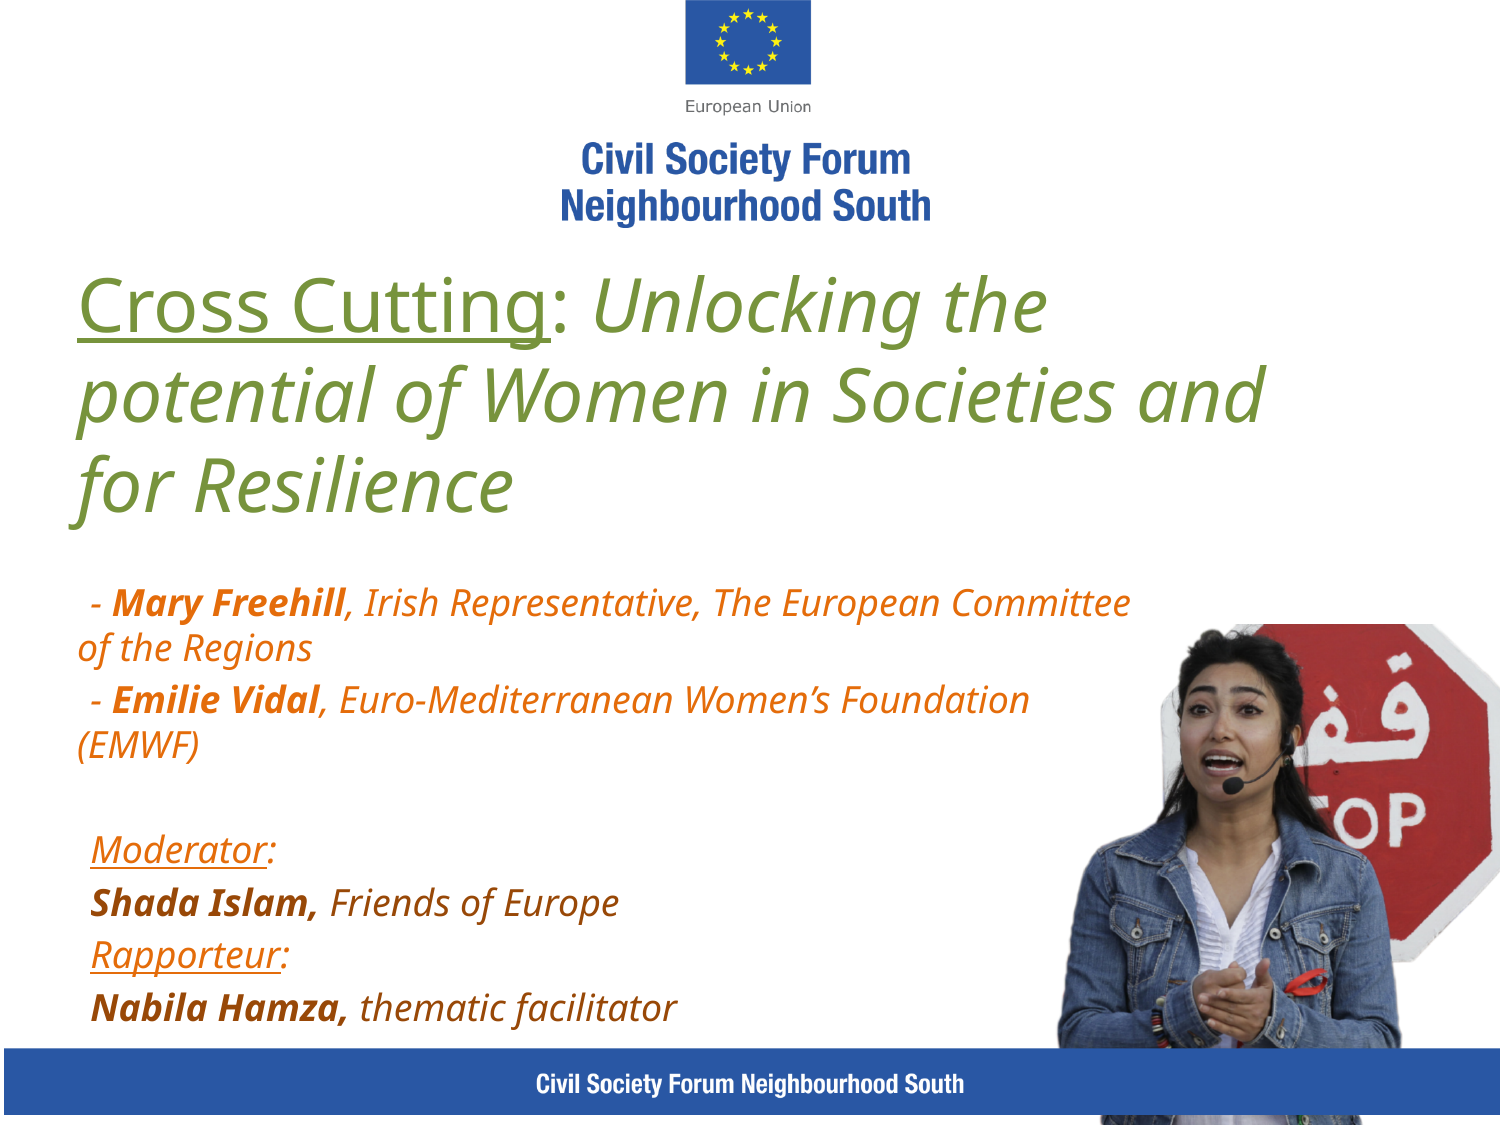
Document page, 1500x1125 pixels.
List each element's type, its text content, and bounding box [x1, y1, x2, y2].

picture [562, 0, 930, 228]
picture [3, 624, 1500, 1125]
text_box Cross Cutting: Unlocking the potential of Women in Societies and for Resilience [62, 249, 1350, 535]
text_box - Mary Freehill, Irish Representative, The European Committee of the Regions - Emilie Vidal, Euro-Mediterranean Women’s Foundation (EMWF) Moderator: Shada Islam, Friends of Europe Rapporteur: Nabila Hamza, thematic facilitator [62, 466, 1152, 1047]
